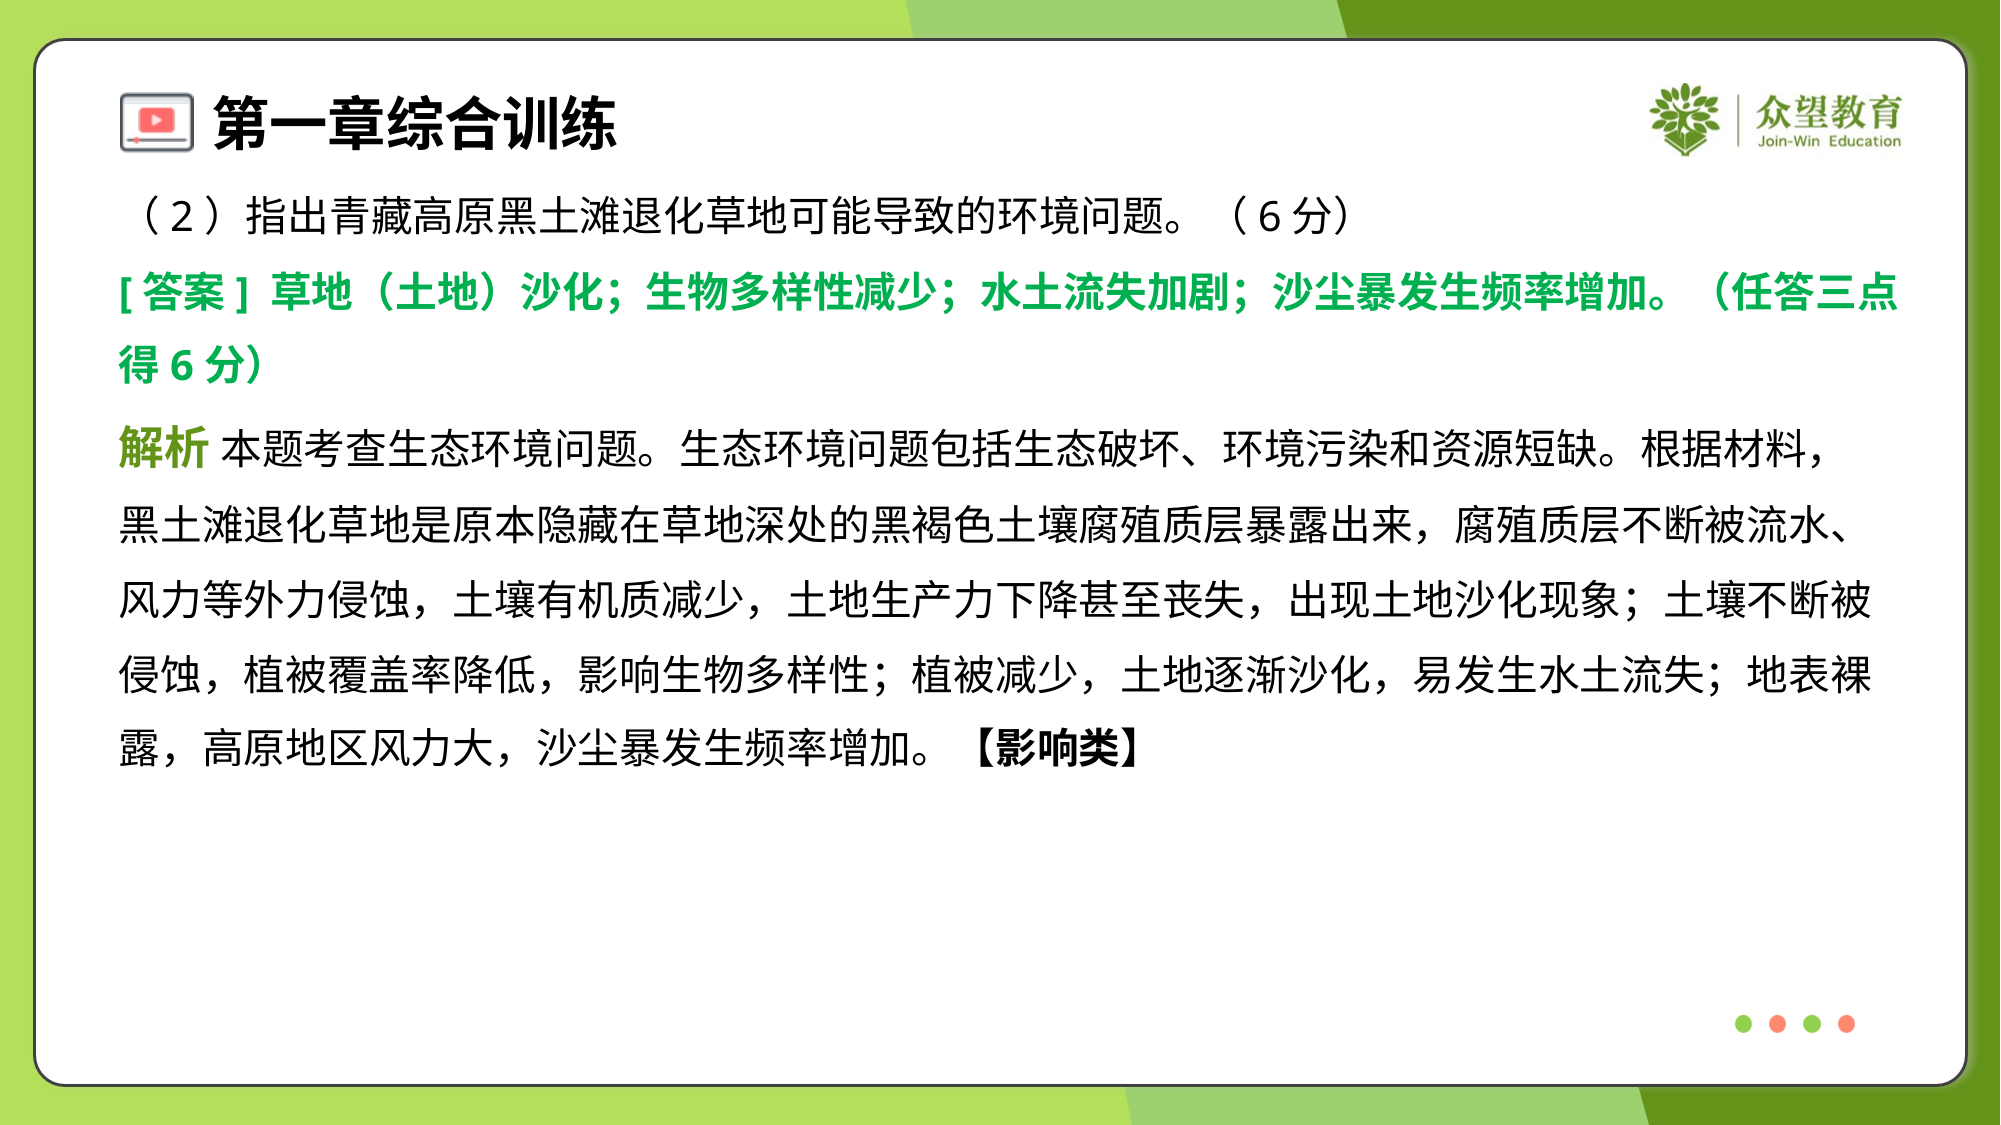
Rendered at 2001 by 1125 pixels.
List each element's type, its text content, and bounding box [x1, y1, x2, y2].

picture [0, 0, 2000, 1125]
text_box 解析 本题考查生态环境问题。生态环境问题包括生态破坏、环境污染和资源短缺。根据材料， 黑土滩退化草地是原本隐藏在草地深处的黑褐色土壤腐殖质层暴露出来，腐殖质层不断被流水、 风力等外力侵蚀，土壤有机质减少，土地生产力下降甚至丧失，出现土地沙化现象；土壤不断被 侵蚀，植被覆盖率降低，影响生物多样性；植被减少，土地逐渐沙化，易发生水土流失；地表裸 露，高原地区风力大，沙尘暴发生频率增加。【影响类】 [118, 396, 1883, 765]
text_box （2）指出青藏高原黑土滩退化草地可能导致的环境问题。（6分） [118, 164, 1883, 232]
text_box [答案] 草地（土地）沙化；生物多样性减少；水土流失加剧；沙尘暴发生频率增加。（任答三点 得6分） [118, 240, 1883, 382]
